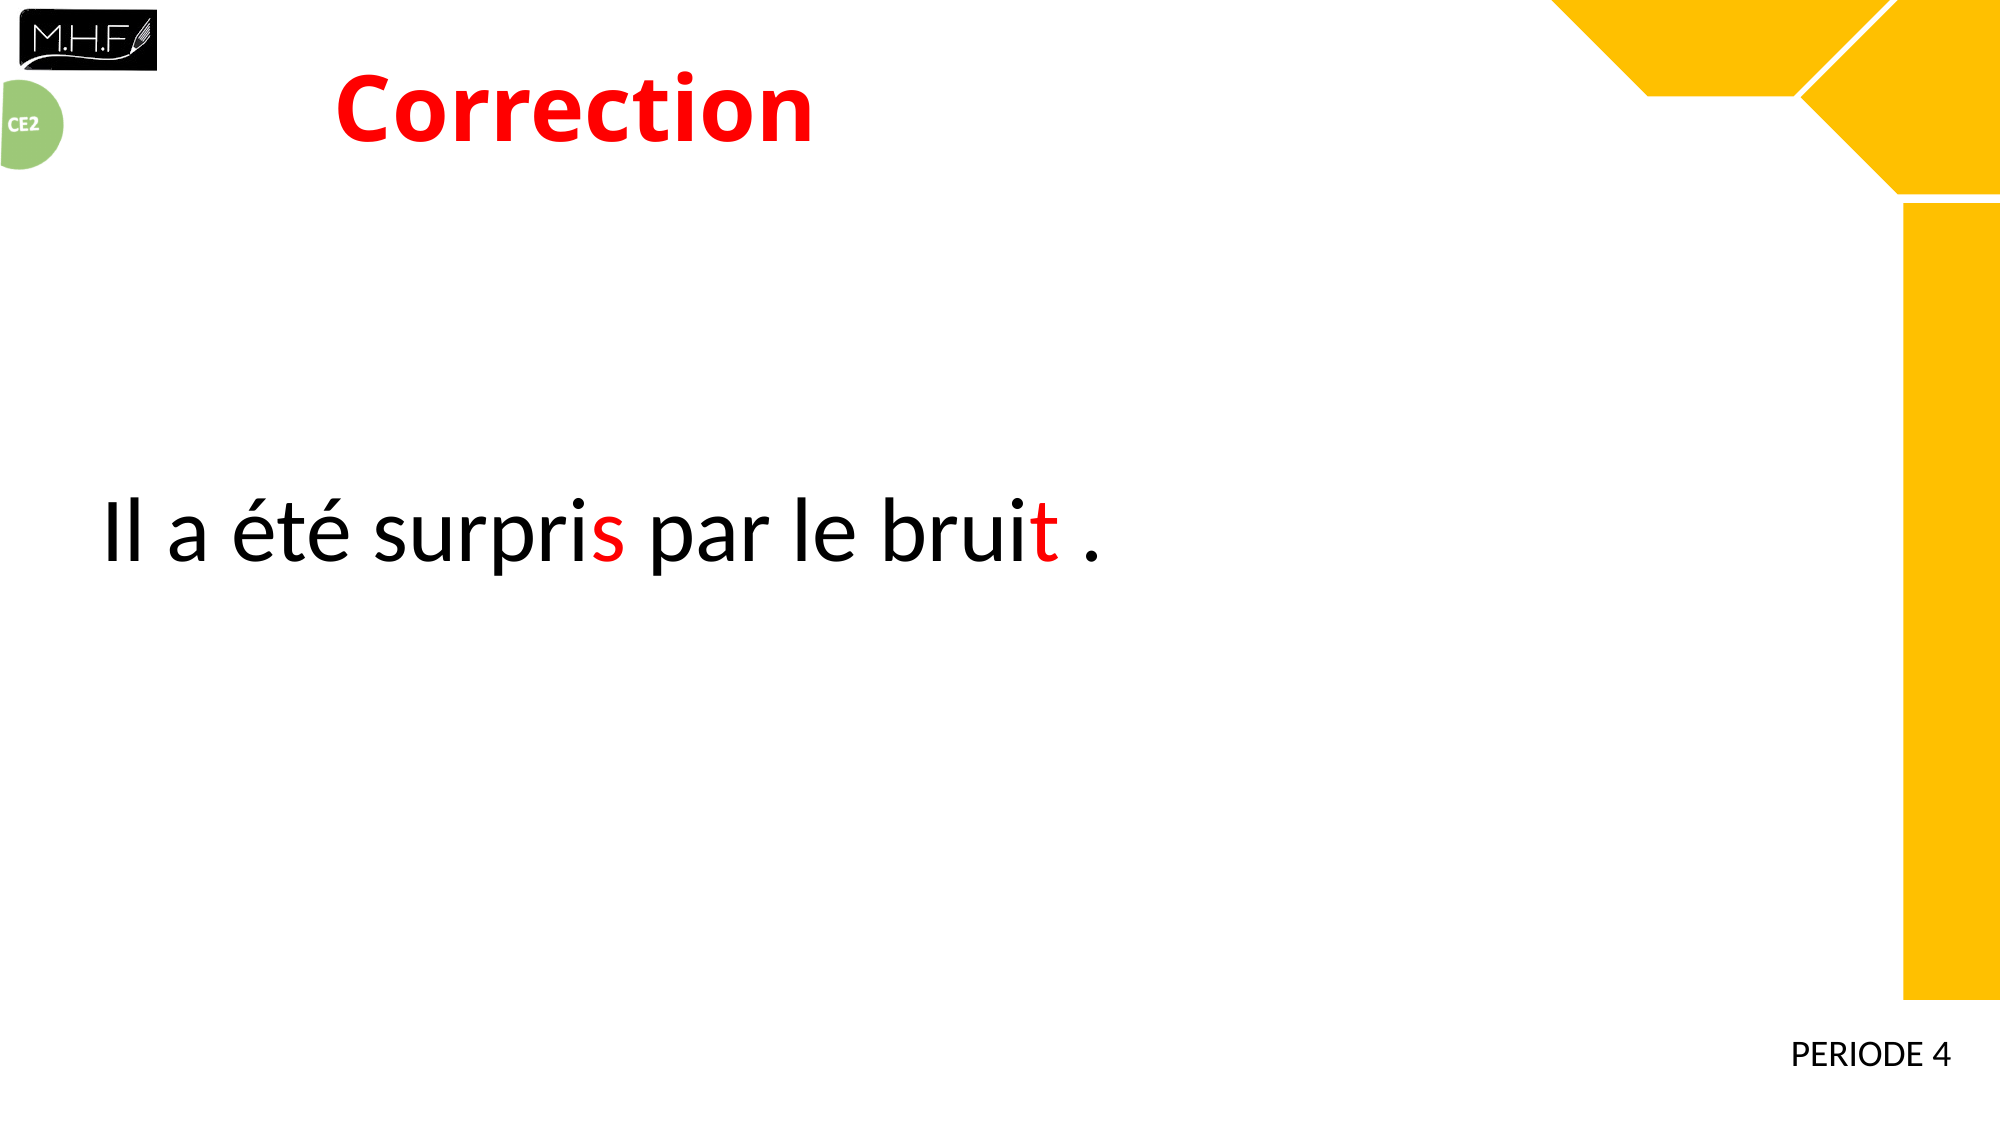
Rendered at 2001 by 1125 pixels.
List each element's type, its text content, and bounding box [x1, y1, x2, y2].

text_box [1549, 0, 1892, 98]
title Correction [318, 3, 1865, 221]
text_box [1902, 202, 2000, 1001]
picture [0, 7, 157, 208]
text_box [1799, 0, 2000, 196]
text_box PERIODE 4 [1362, 1021, 1967, 1125]
list Il a été surpris par le bruit . [86, 300, 1592, 1015]
